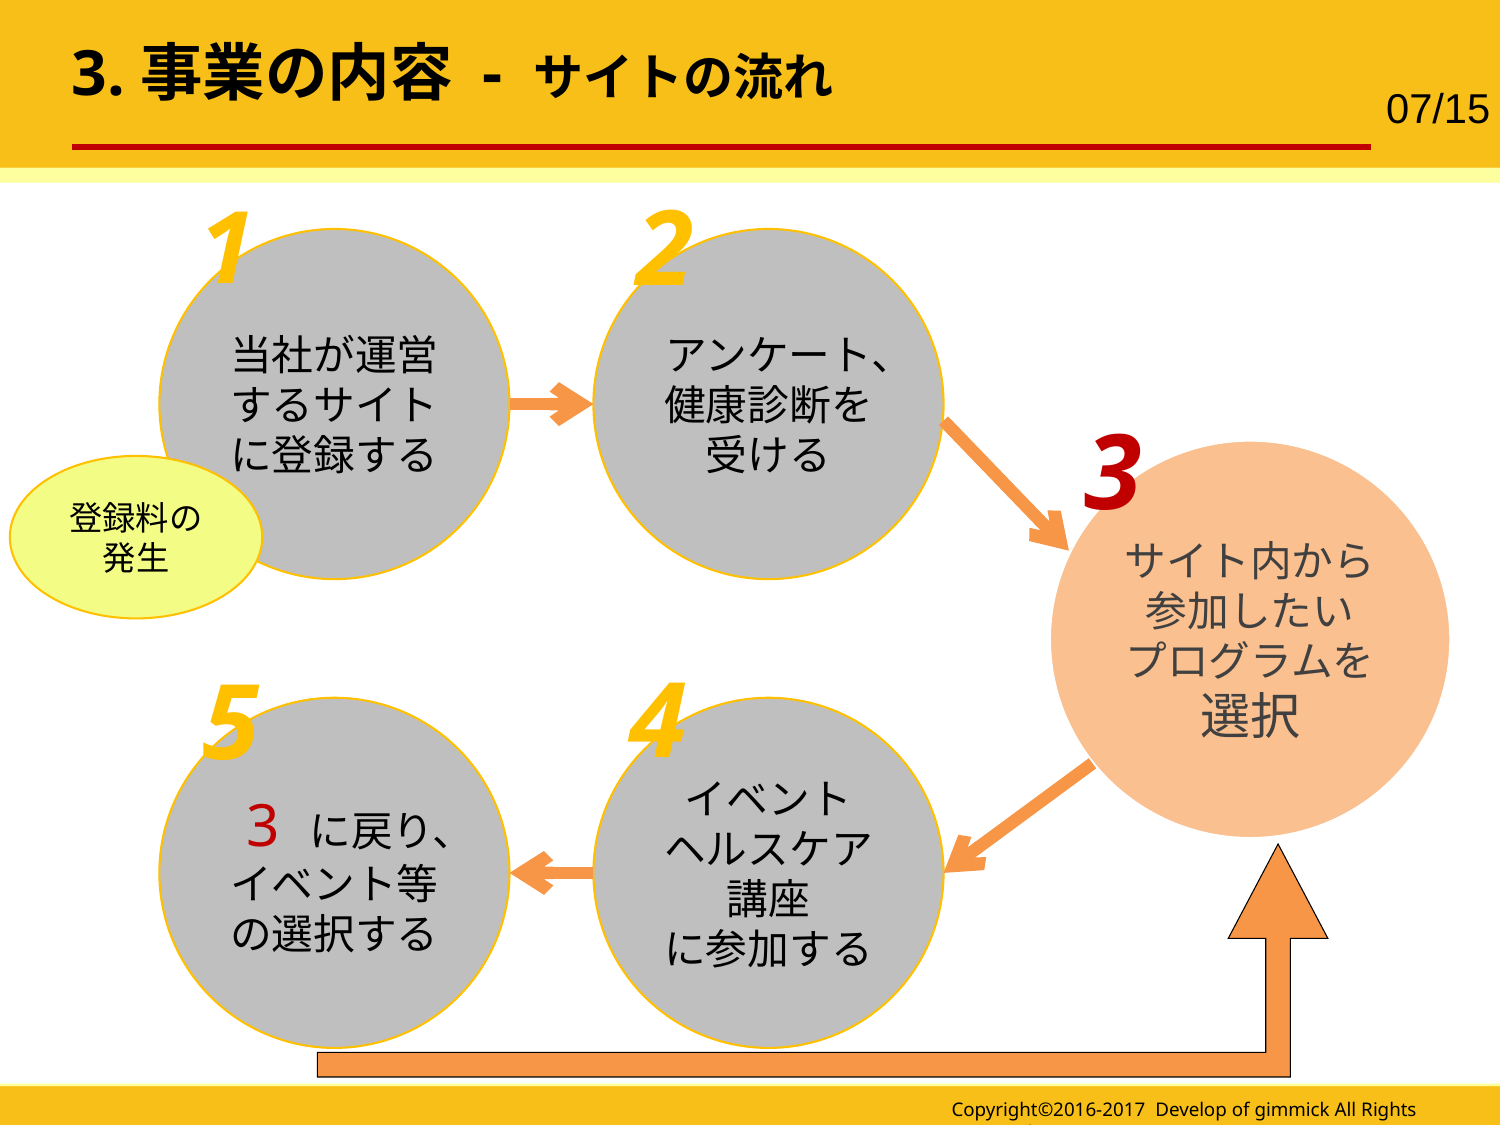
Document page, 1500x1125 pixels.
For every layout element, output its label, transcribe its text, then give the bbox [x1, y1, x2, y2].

text_box サイト内から 参加したい プログラムを 選択 [1048, 439, 1452, 840]
text_box イベント ヘルスケア講座 に参加する [592, 696, 945, 1049]
text_box 3 に戻り、 イベント等の選択する [158, 696, 511, 1049]
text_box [943, 420, 1069, 551]
text_box 3.事業の内容 - サイトの流れ [71, 41, 1372, 110]
text_box [316, 841, 1330, 1079]
text_box 1 [123, 196, 331, 291]
text_box 5 [127, 670, 335, 766]
text_box 07/15 [1371, 74, 1500, 140]
text_box 3 [1069, 420, 1218, 516]
text_box 4 [554, 668, 762, 764]
text_box Copyright©2016-2017 Develop of gimmick All Rights Reserved. [951, 1098, 1500, 1125]
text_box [943, 763, 1093, 873]
text_box 登録料の 発生 [8, 454, 264, 620]
text_box 当社が運営するサイトに登録する [158, 234, 511, 581]
text_box 2 [561, 196, 769, 291]
picture [0, 0, 1500, 1125]
text_box アンケート、 健康診断を 受ける [592, 227, 945, 581]
text_box [253, 178, 383, 274]
